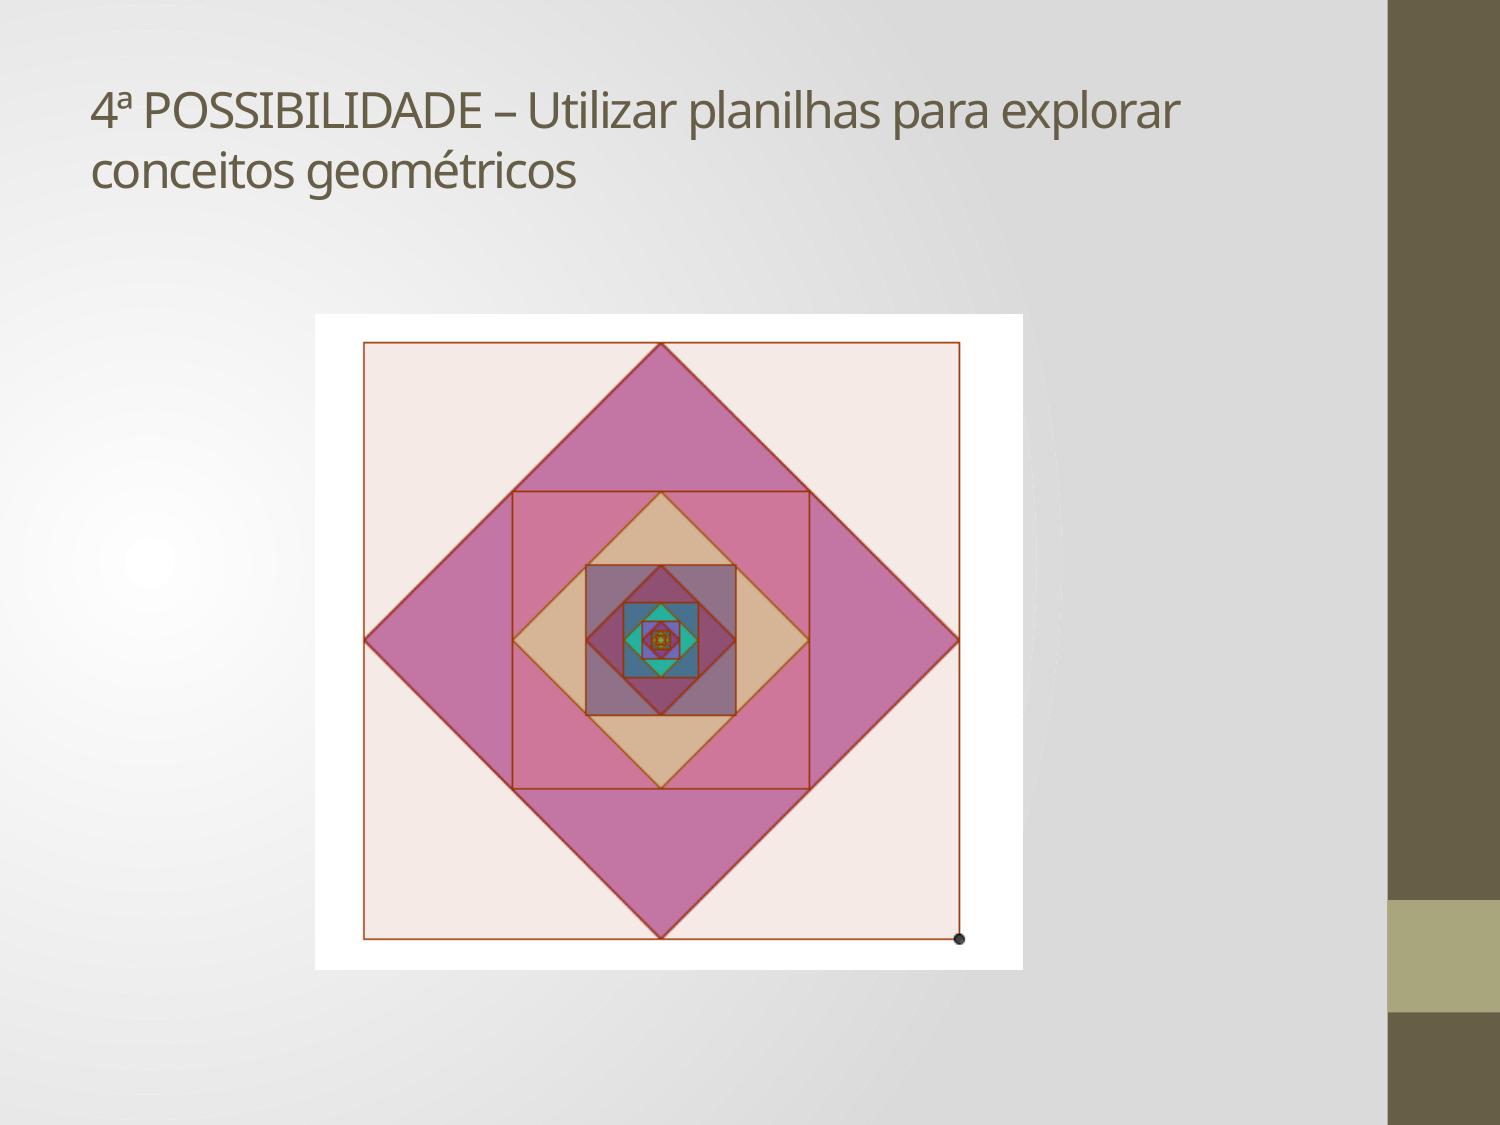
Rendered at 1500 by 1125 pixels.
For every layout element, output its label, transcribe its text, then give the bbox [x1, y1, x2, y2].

picture [314, 313, 1024, 970]
title 4ª POSSIBILIDADE – Utilizar planilhas para explorar conceitos geométricos [75, 45, 1325, 233]
